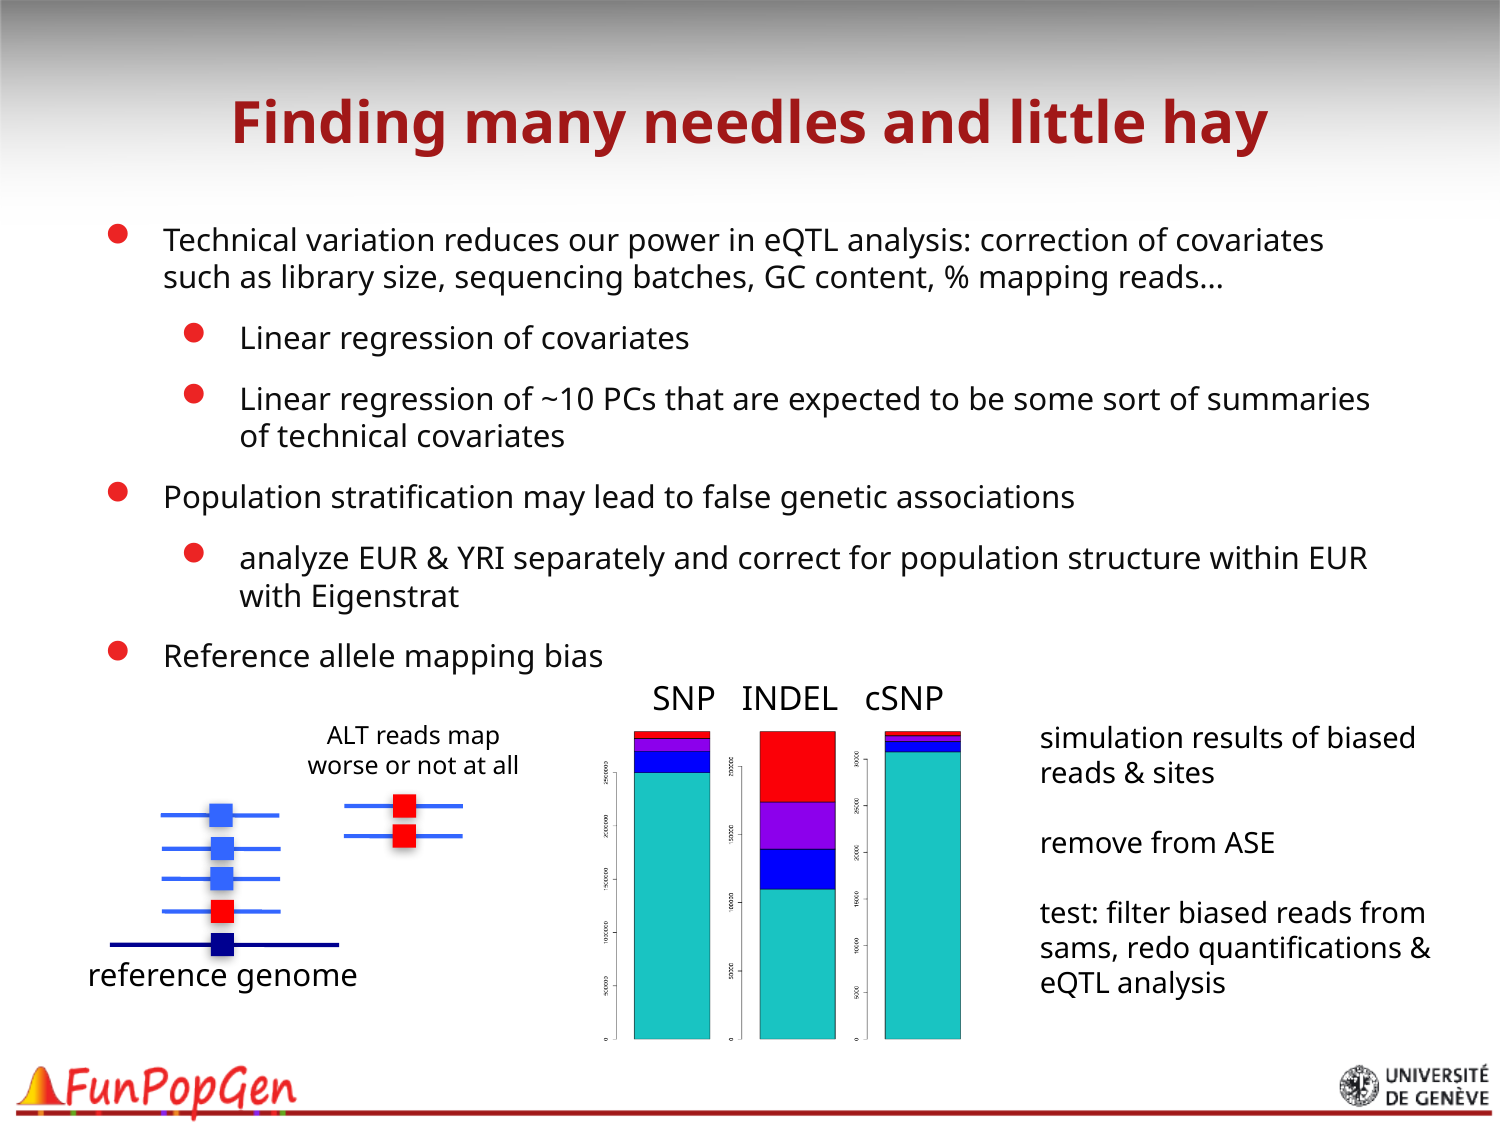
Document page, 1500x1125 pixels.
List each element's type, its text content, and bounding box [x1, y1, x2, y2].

text_box [392, 823, 417, 833]
text_box ALT reads map worse or not at all [290, 712, 537, 788]
title Finding many needles and little hay [90, 17, 1410, 163]
text_box Technical variation reduces our power in eQTL analysis: correction of covariates such as library size, sequencing batches, GC content, % mapping reads… Linear regression of covariates Linear regression of ~10 PCs that are expected to be some sort of summaries of technical covariates Population stratification may lead to false genetic associations analyze EUR & YRI separately and correct for population structure within EUR with Eigenstrat Reference allele mapping bias [90, 212, 1410, 688]
text_box reference genome [72, 948, 374, 1001]
text_box [210, 932, 235, 942]
text_box [208, 803, 234, 812]
text_box [210, 899, 235, 908]
text_box [210, 836, 235, 846]
text_box [209, 866, 234, 876]
picture [0, 0, 1500, 1125]
text_box [392, 793, 417, 803]
text_box simulation results of biased reads & sites remove from ASE test: filter biased reads from sams, redo quantifications & eQTL analysis [1024, 712, 1463, 1007]
text_box SNP INDEL cSNP [637, 669, 960, 719]
